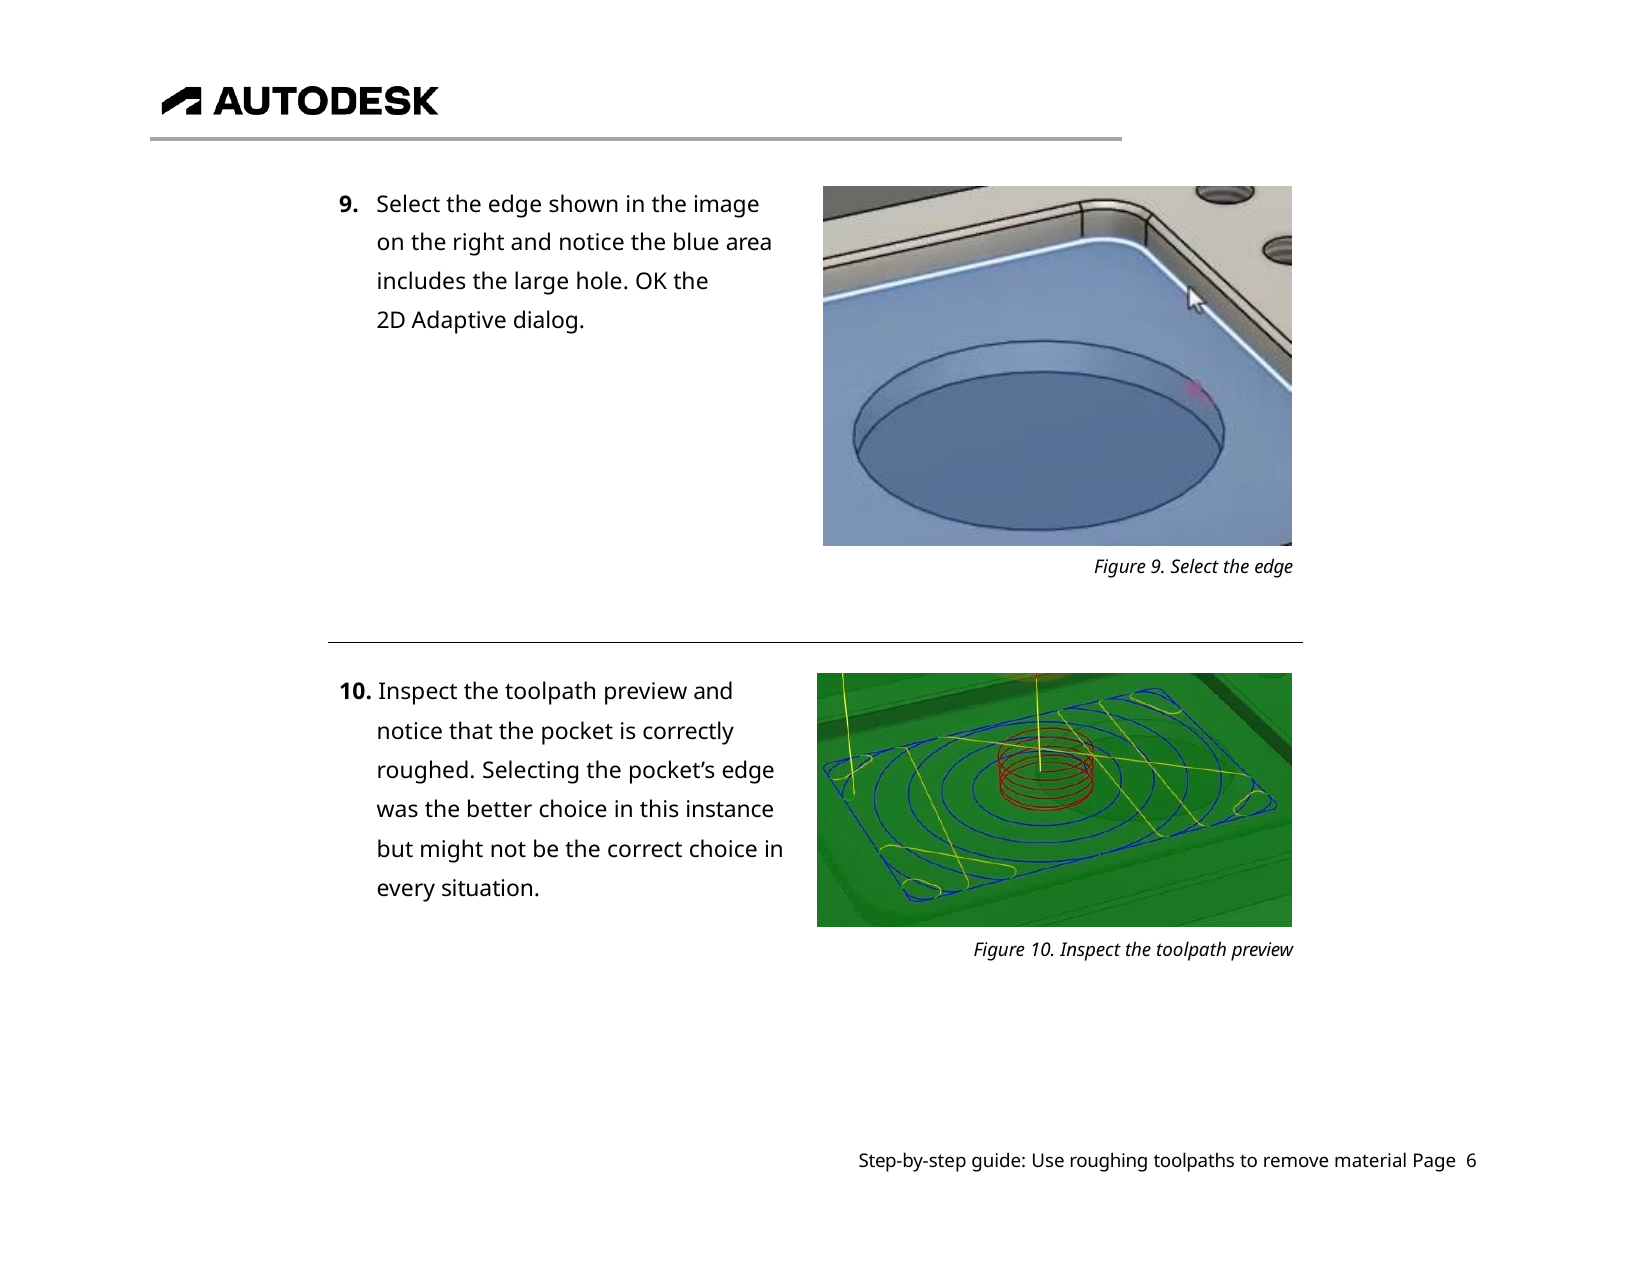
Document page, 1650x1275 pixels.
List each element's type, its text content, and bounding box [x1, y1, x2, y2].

picture [161, 86, 439, 115]
table_header Figure 9. Select the edge [801, 187, 1303, 642]
slide_number Step-by-step guide: Use roughing toolpaths to remove material Page 10 [856, 1145, 1509, 1275]
table_cell 10. Inspect the toolpath preview and notice that the pocket is correctly roughed. Selecting the pocket’s edge was the better choice in this instance but might not be the correct choice in every situation. [328, 643, 801, 972]
table_cell Figure 10. Inspect the toolpath preview [801, 643, 1303, 972]
table_header 9. Select the edge shown in the image on the right and notice the blue area includes the large hole. OK the 2D Adaptive dialog. [328, 187, 801, 642]
picture [817, 673, 1293, 927]
picture [822, 186, 1292, 547]
